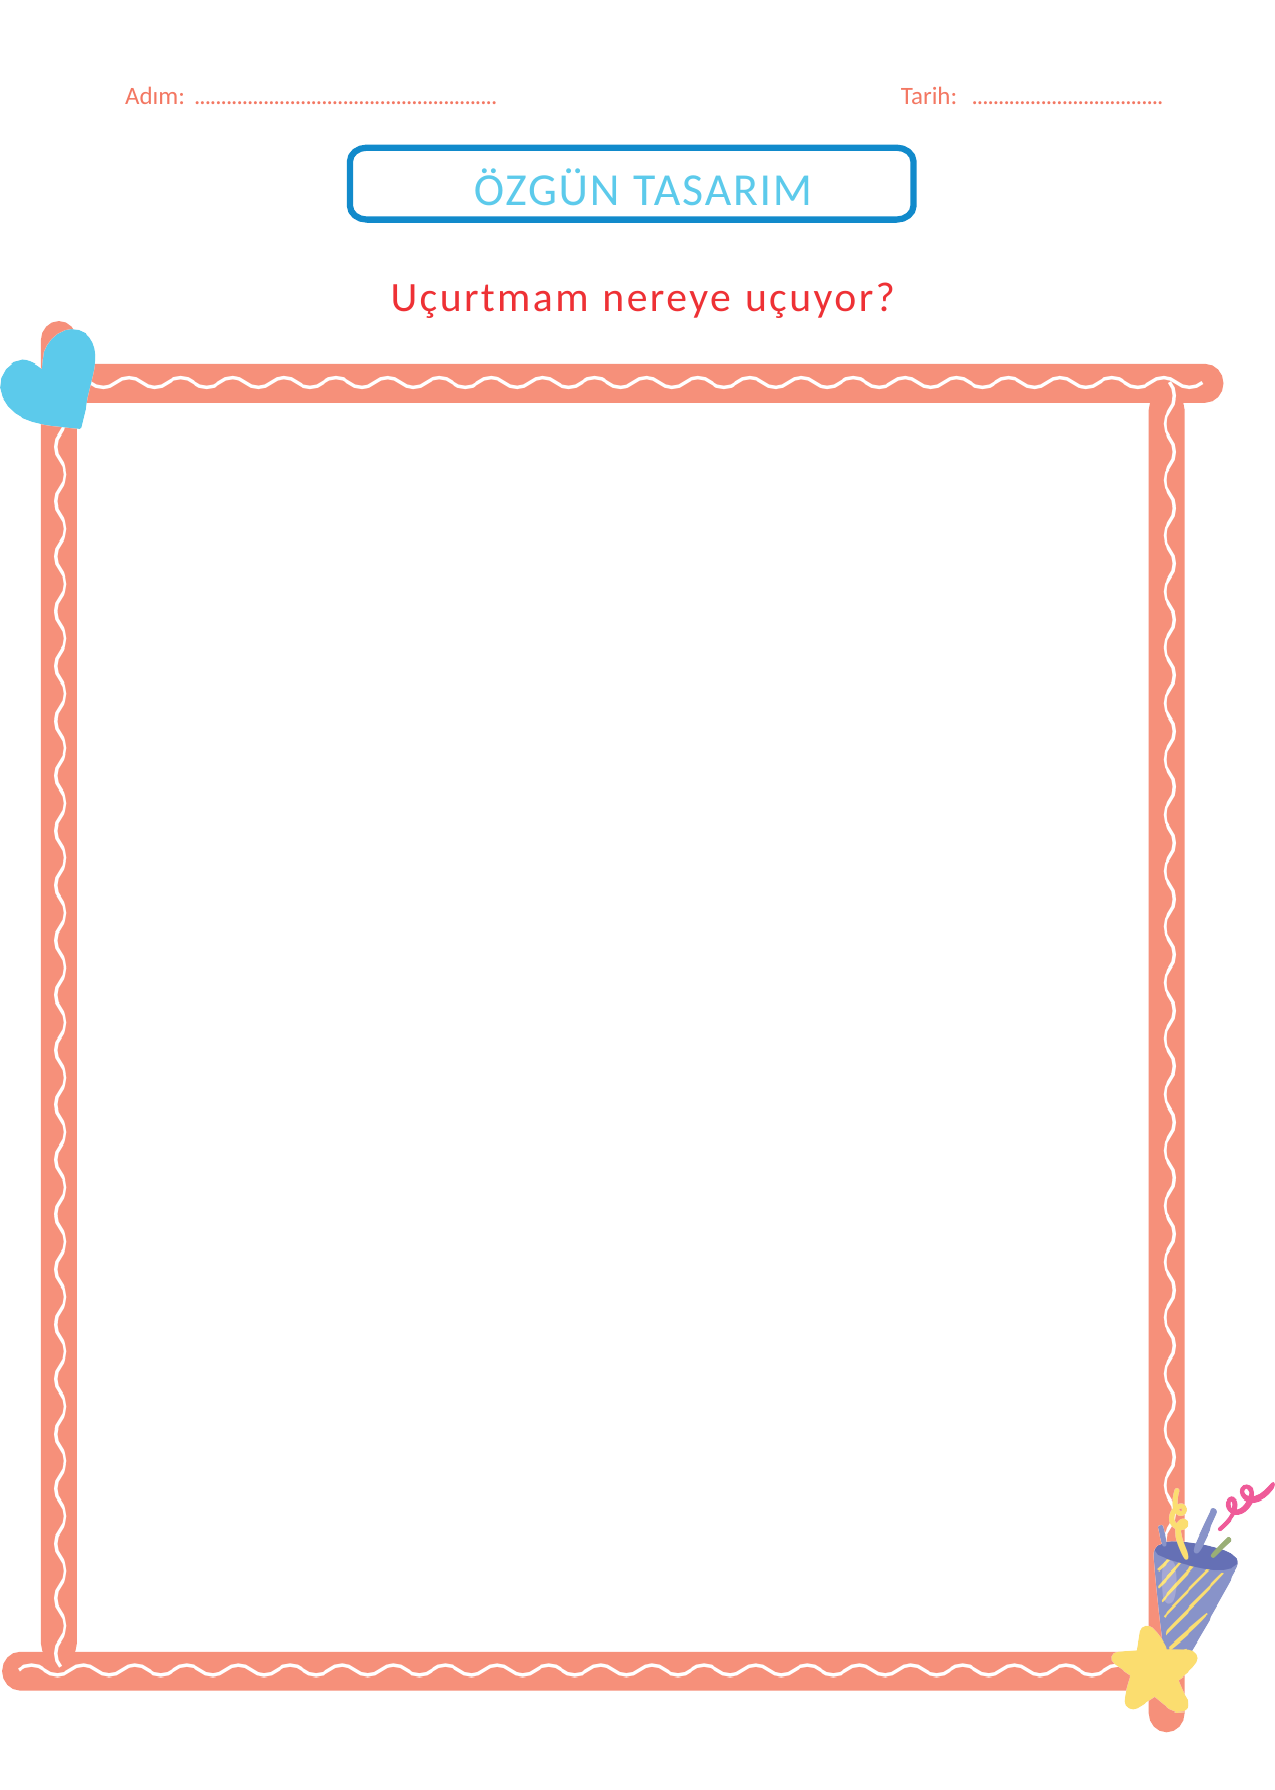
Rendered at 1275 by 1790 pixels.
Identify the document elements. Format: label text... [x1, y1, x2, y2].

text_box Tarih: .................................... [898, 77, 1171, 110]
text_box Adım: ......................................................... [122, 77, 505, 110]
text_box ÖZGÜN TASARIM Uçurtmam nereye uçuyor? [27, 157, 1250, 319]
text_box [0, 320, 1275, 1733]
text_box [351, 147, 913, 157]
